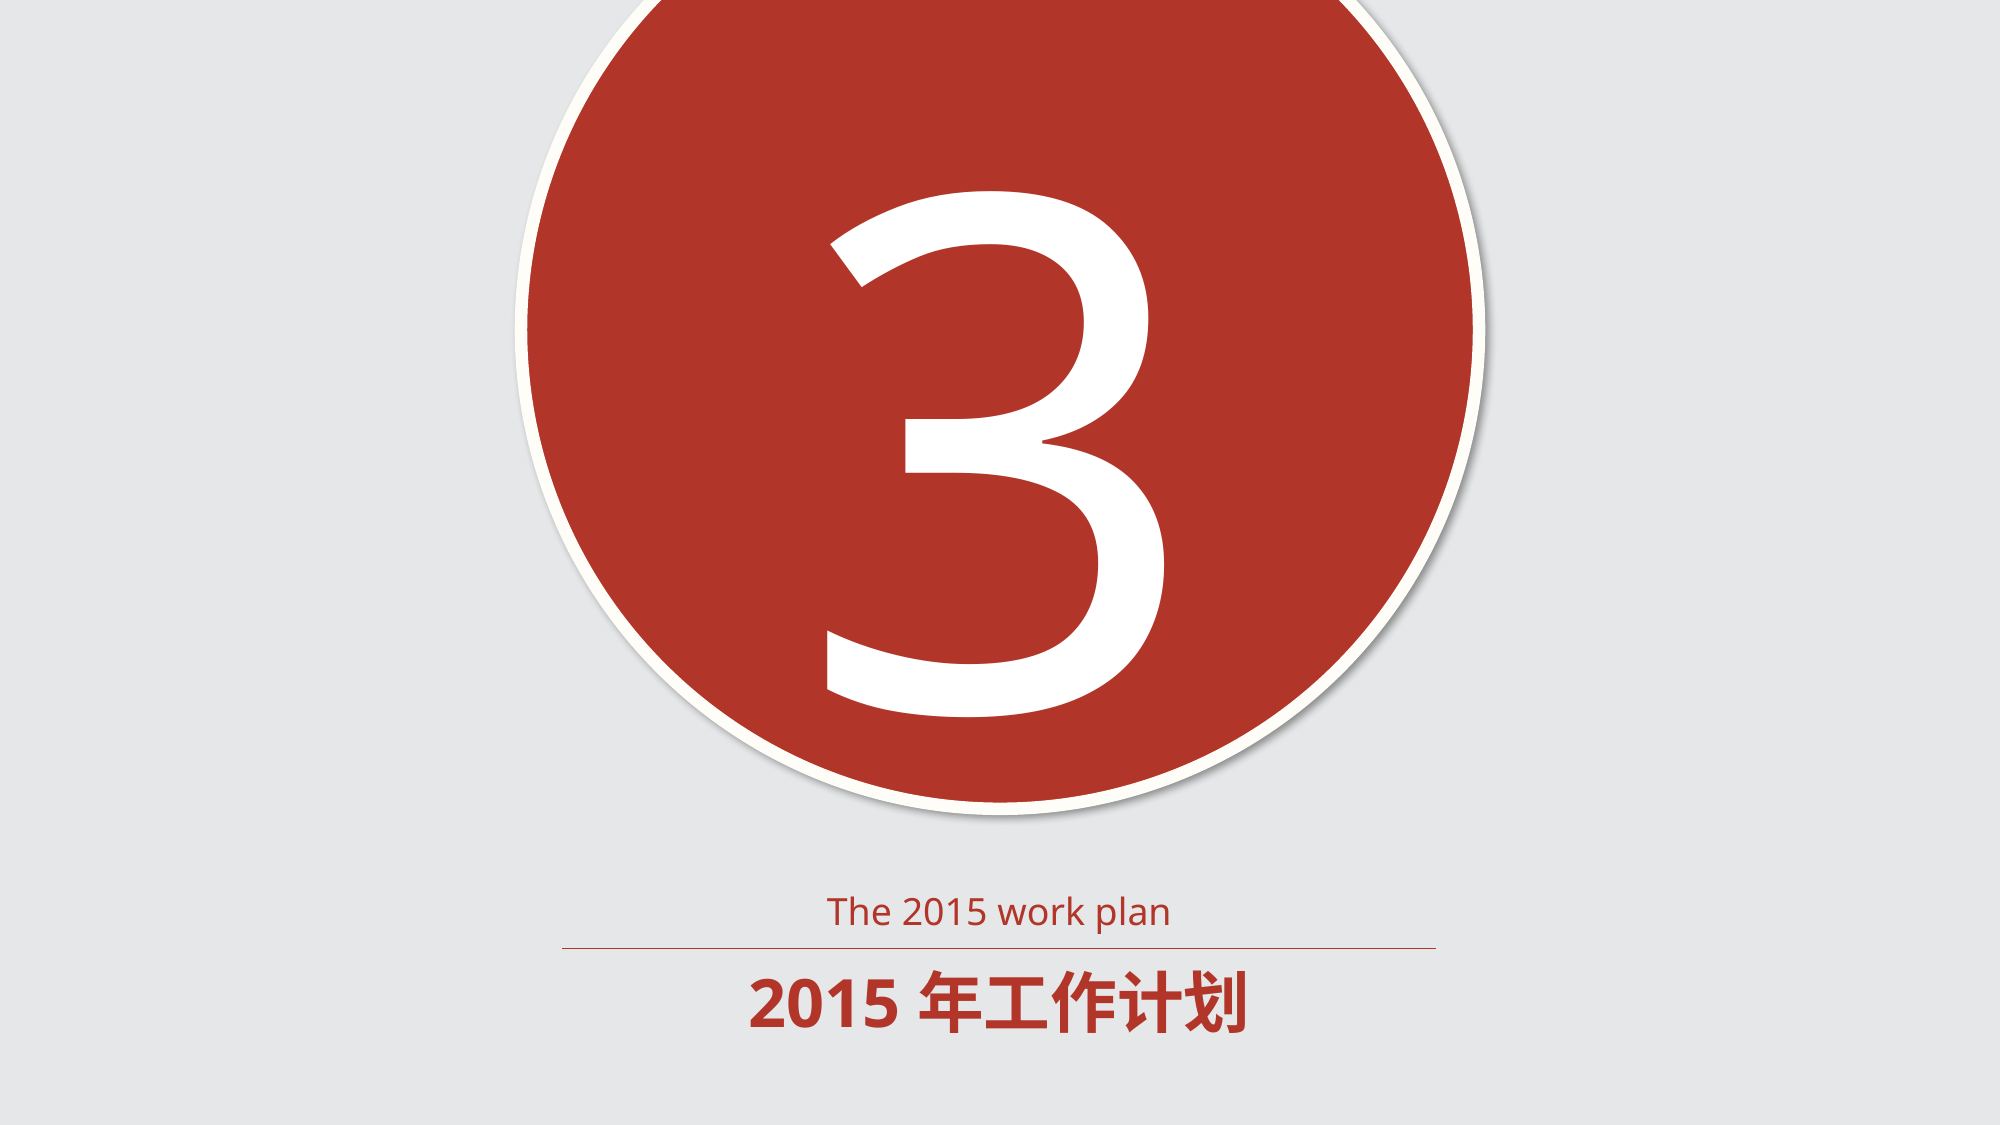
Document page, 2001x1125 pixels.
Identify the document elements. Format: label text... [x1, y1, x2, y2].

text_box 2015年工作计划 [733, 953, 1266, 1049]
text_box The 2015 work plan [811, 880, 1187, 941]
text_box [1220, 0, 1481, 757]
text_box [519, 0, 780, 757]
text_box 3 [780, 0, 1220, 862]
